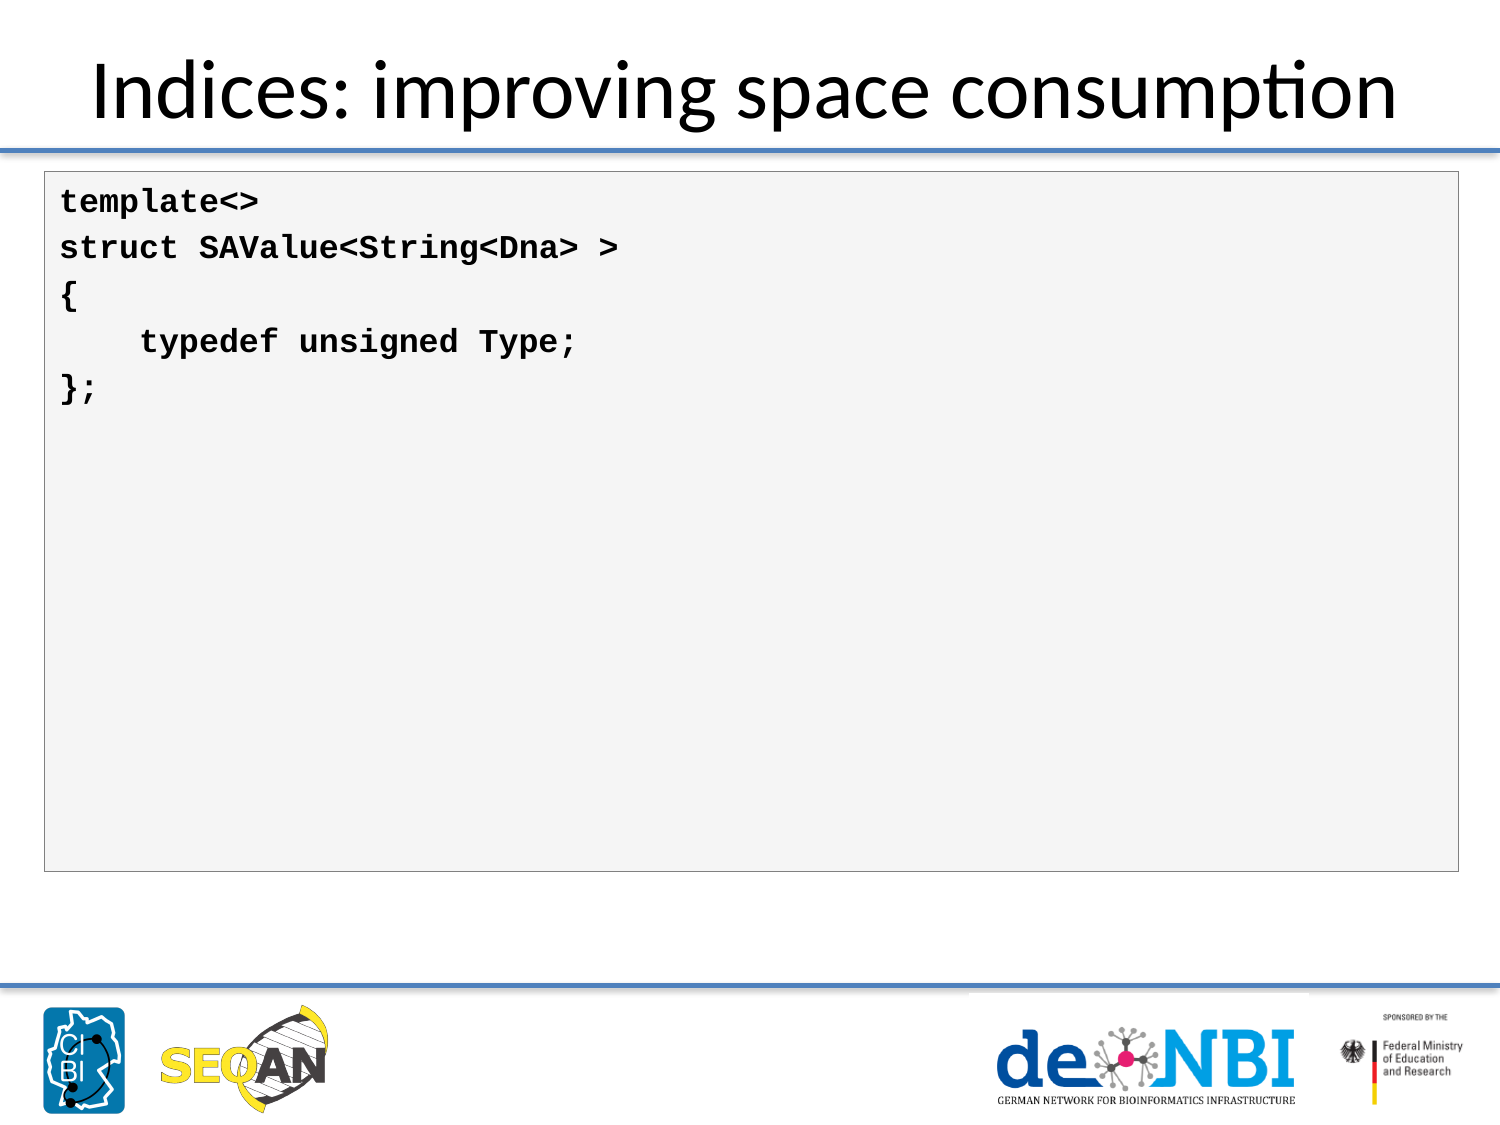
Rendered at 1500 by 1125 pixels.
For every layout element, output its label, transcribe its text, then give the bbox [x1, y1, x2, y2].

picture [141, 1002, 332, 1121]
picture [48, 1010, 120, 1109]
text_box template<> struct SAValue<String<Dna> > { typedef unsigned Type; }; [44, 171, 1459, 872]
title Indices: improving space consumption [75, 25, 1425, 145]
picture [969, 993, 1309, 1122]
